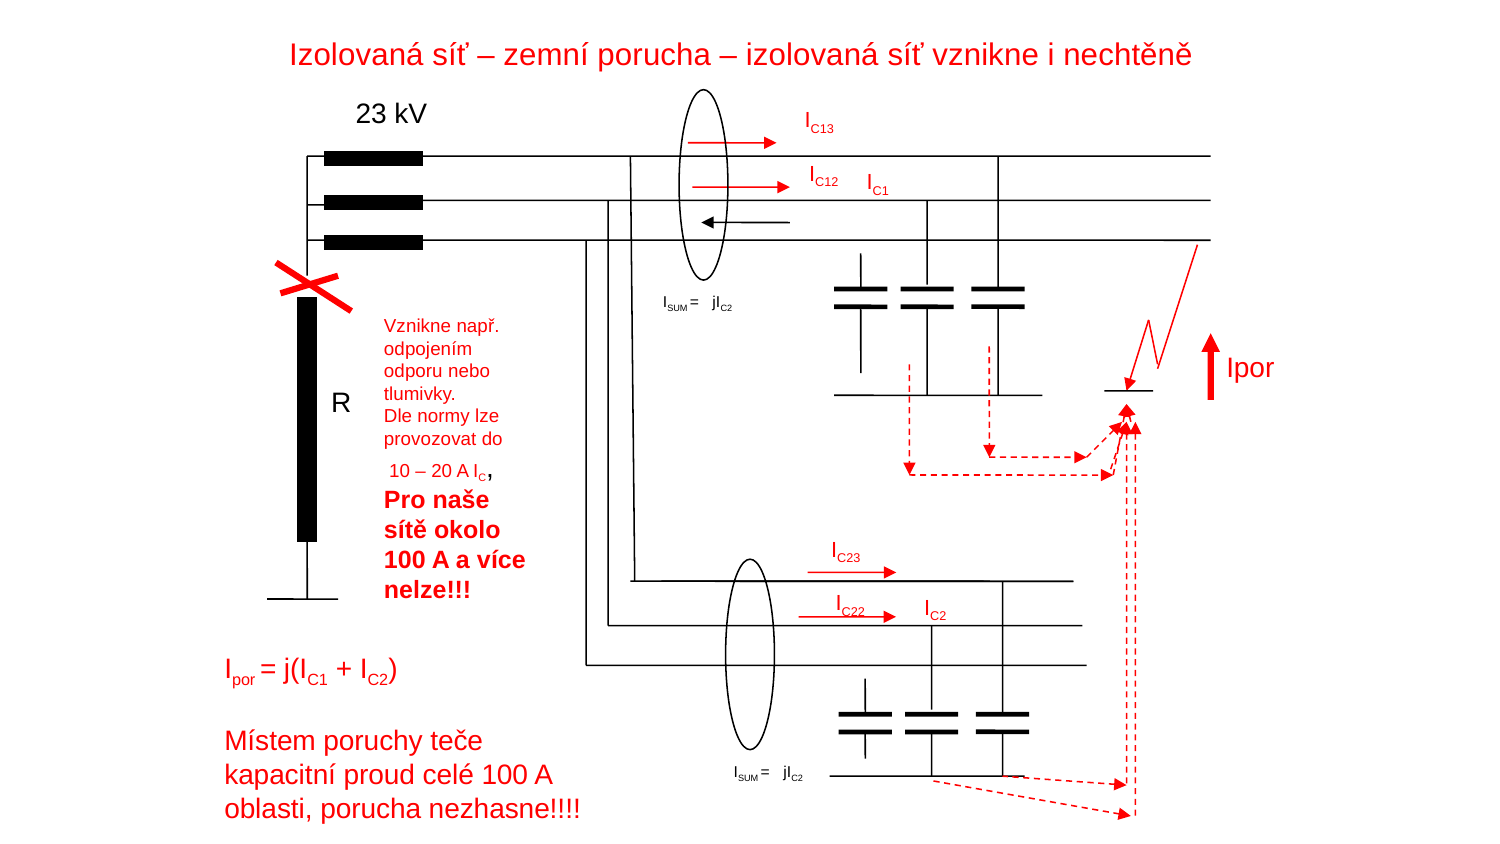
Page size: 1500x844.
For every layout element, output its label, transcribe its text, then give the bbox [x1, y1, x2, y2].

text_box Ipor [1211, 342, 1290, 391]
text_box IC13 [789, 98, 866, 143]
text_box [726, 136, 777, 149]
text_box 23 kV [340, 87, 443, 137]
text_box ISUM = jIC2 [648, 284, 826, 404]
text_box [324, 151, 423, 166]
text_box IC22 [820, 581, 897, 626]
text_box [324, 196, 423, 210]
text_box IC2 [909, 585, 985, 631]
text_box [679, 89, 728, 281]
text_box IC1 [851, 160, 928, 205]
title Izolovaná síť – zemní porucha – izolovaná síť vznikne i nechtěně [227, 33, 1257, 72]
text_box [1108, 778, 1127, 791]
text_box [1124, 321, 1149, 390]
text_box [1129, 421, 1142, 440]
text_box [298, 297, 316, 542]
text_box [725, 559, 775, 750]
text_box IC23 [816, 528, 892, 573]
text_box [1098, 468, 1113, 482]
text_box ISUM = jIC2 [718, 754, 821, 844]
text_box Vznikne např. odpojením odporu nebo tlumivky. Dle normy lze provozovat do 10 – 20 A IC, Pro naše sítě okolo 100 A a více nelze!!! [369, 306, 542, 611]
text_box [983, 444, 996, 457]
text_box [1204, 333, 1216, 400]
text_box [1108, 421, 1123, 436]
text_box [883, 570, 897, 579]
text_box [1116, 421, 1129, 439]
text_box IC12 [794, 151, 870, 197]
text_box R [316, 376, 367, 426]
text_box [1123, 404, 1136, 422]
text_box Ipor = j(IC1 + IC2) Místem poruchy teče kapacitní proud celé 100 A oblasti, porucha nezhasne!!!! [209, 643, 604, 832]
text_box [903, 462, 916, 475]
text_box [1113, 807, 1131, 820]
text_box [324, 235, 423, 250]
text_box [728, 180, 790, 194]
text_box [1067, 451, 1086, 464]
text_box [1118, 404, 1126, 417]
